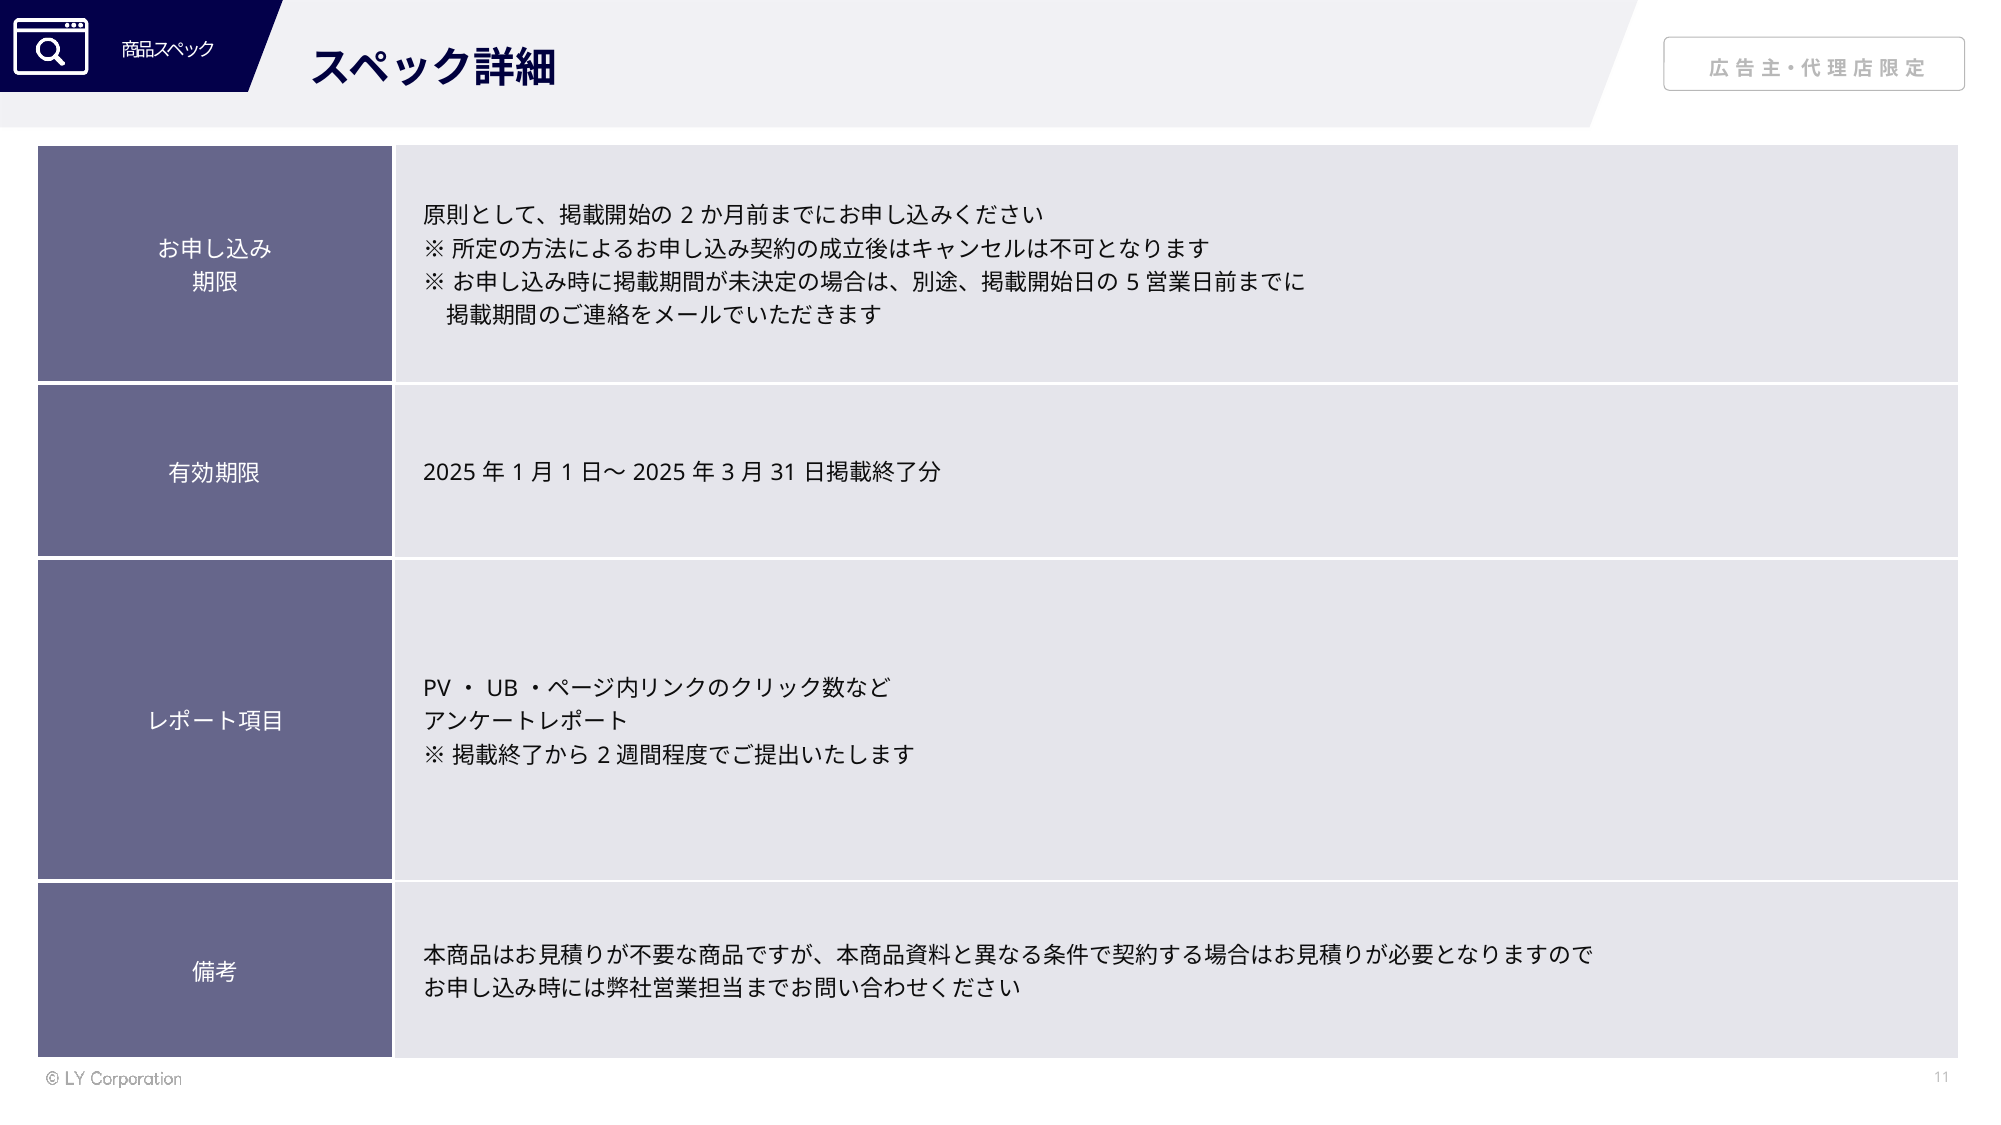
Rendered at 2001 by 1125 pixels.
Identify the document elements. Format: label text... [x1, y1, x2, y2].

list スペック詳細 [309, 41, 1645, 97]
table_header 原則として、掲載開始の2か月前までにお申し込みください ※所定の方法によるお申し込み契約の成立後はキャンセルは不可となります ※お申し込み時に掲載期間が未決定の場合は、別途、掲載開始日の5営業日前までに 掲載期間のご連絡をメールでいただきます [396, 145, 1958, 382]
picture [46, 1071, 181, 1088]
table_cell 本商品はお見積りが不要な商品ですが、本商品資料と異なる条件で契約する場合はお見積りが必要となりますので お申し込み時には弊社営業担当までお問い合わせください [395, 882, 1958, 1058]
table_cell 有効期限 [38, 385, 392, 556]
table_header お申し込み 期限 [38, 146, 392, 381]
table_cell レポート項目 [38, 560, 392, 879]
table_cell 2025年1月1日～2025年3月31日掲載終了分 [395, 385, 1958, 557]
picture [9, 5, 92, 87]
list 商品スペック [97, 13, 240, 81]
table_cell 備考 [38, 883, 392, 1057]
table_cell PV・UB・ページ内リンクのクリック数など アンケートレポート ※掲載終了から2週間程度でご提出いたします [395, 560, 1958, 880]
